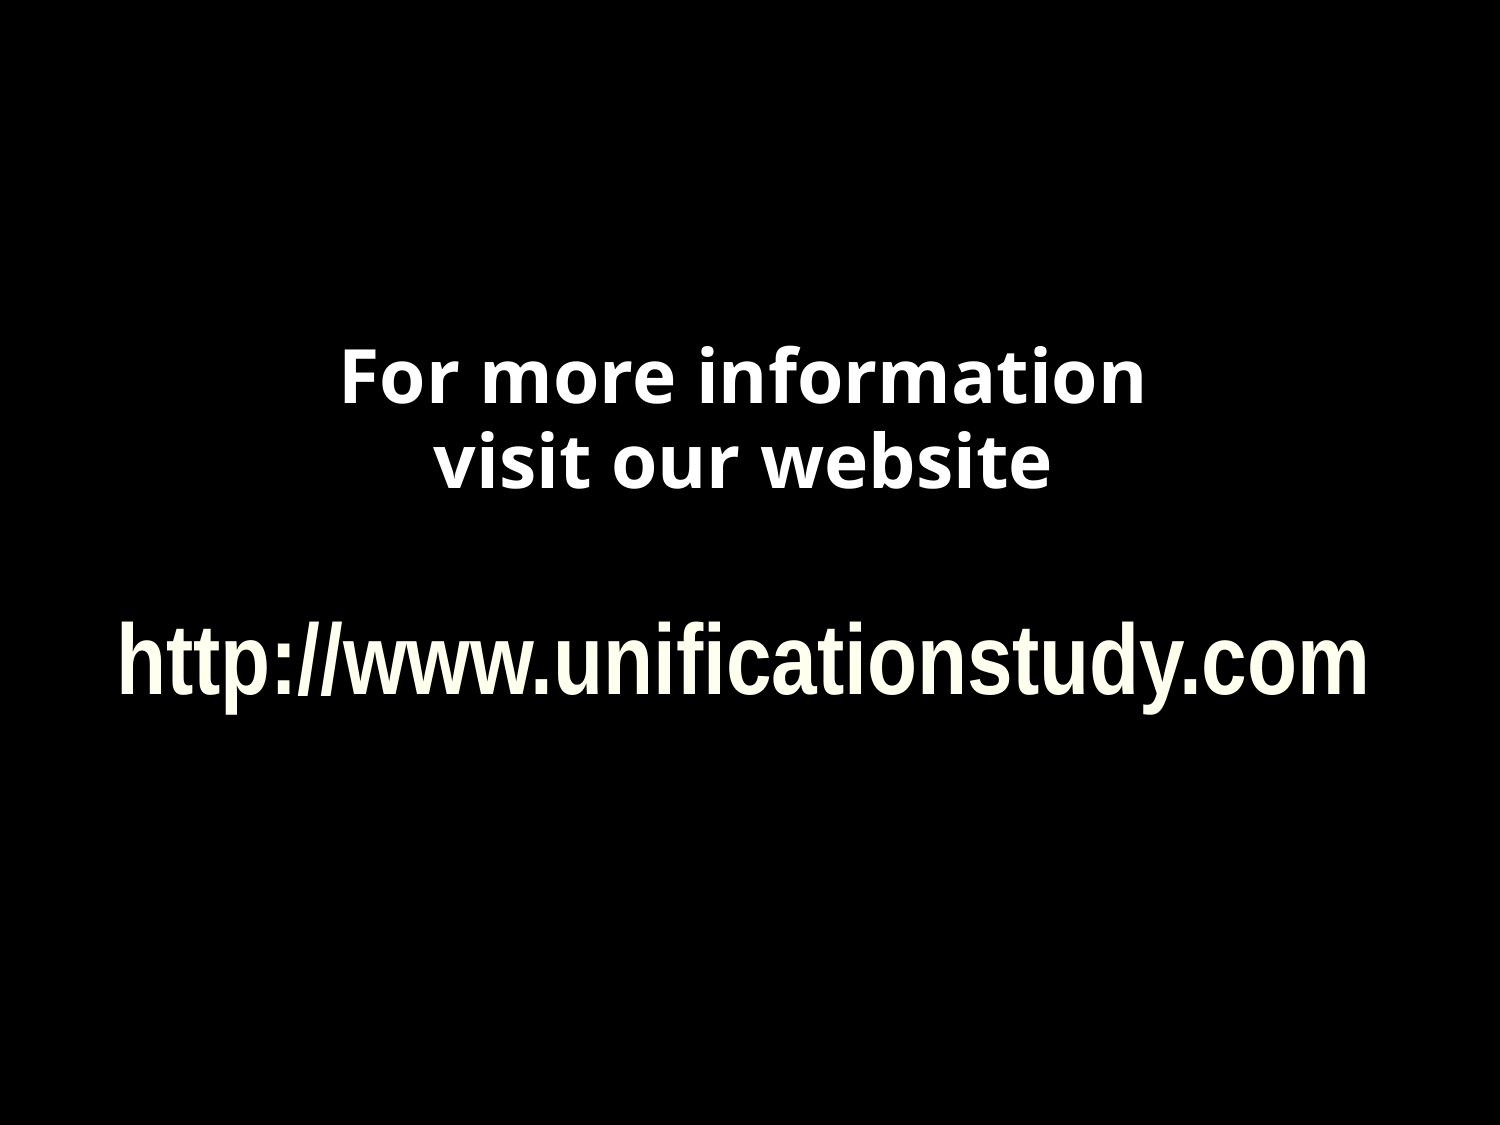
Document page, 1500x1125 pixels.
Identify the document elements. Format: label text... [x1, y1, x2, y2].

text_box For more information visit our website [259, 327, 1228, 514]
text_box http://www.unificationstudy.com [87, 595, 1400, 725]
